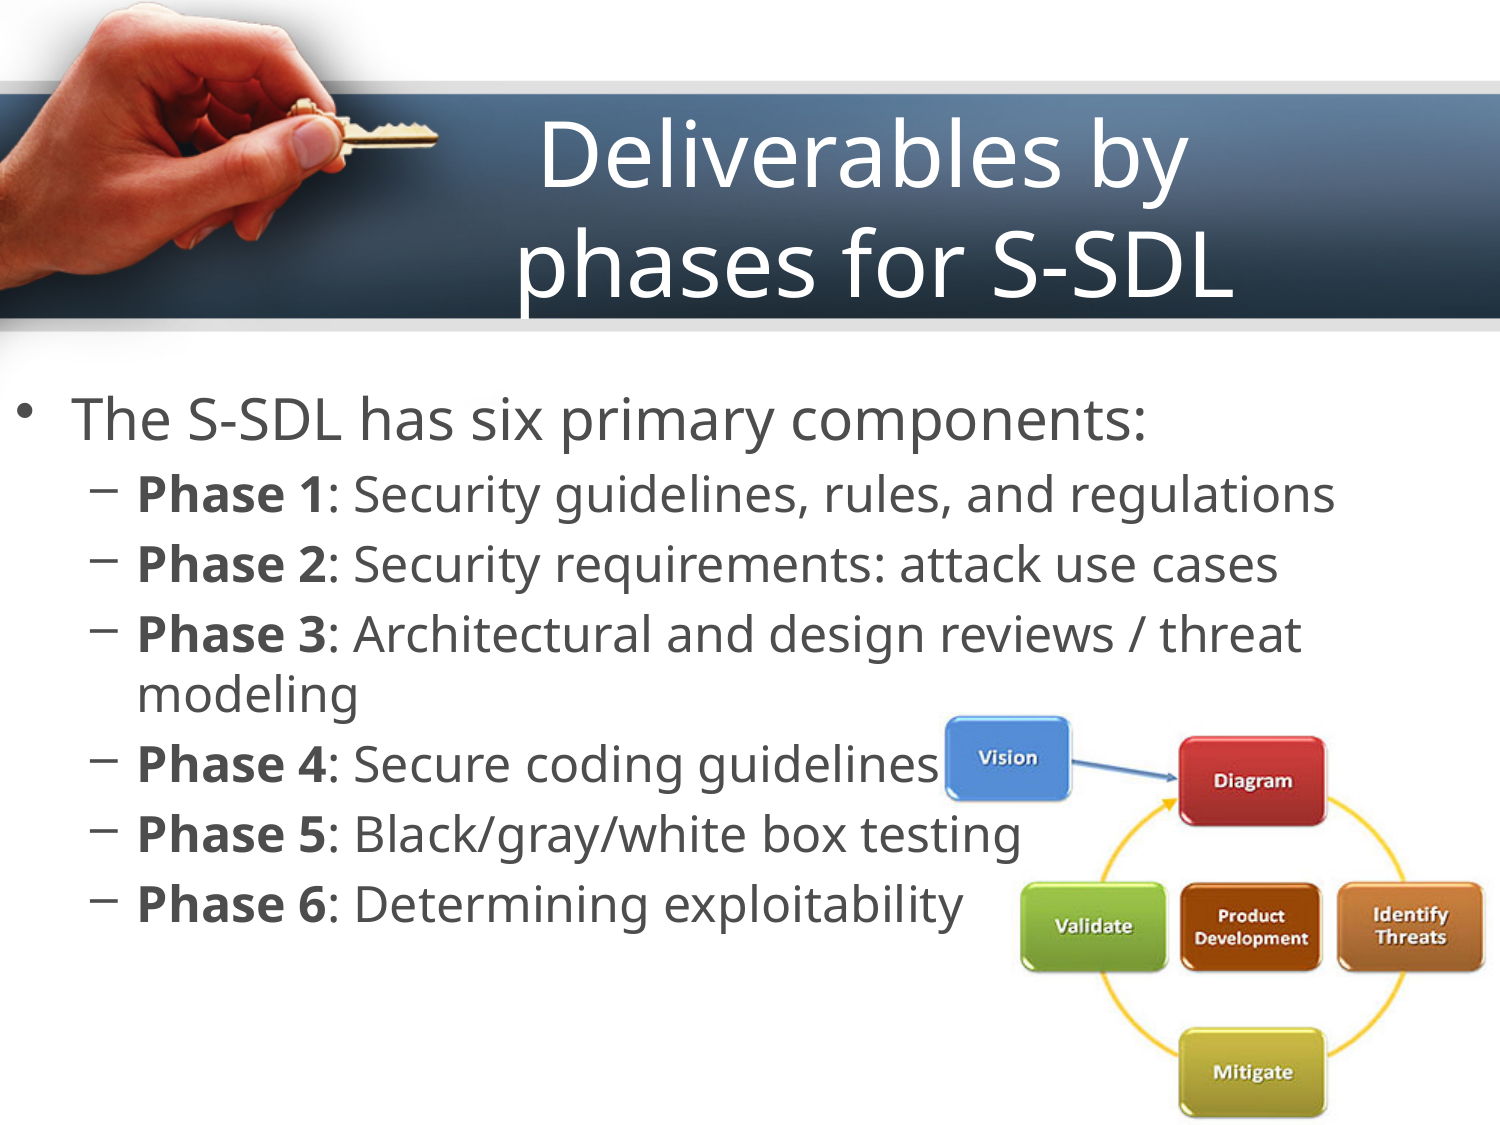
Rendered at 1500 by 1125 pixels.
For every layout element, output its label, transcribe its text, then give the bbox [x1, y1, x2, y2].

picture [0, 0, 1500, 1125]
list The S-SDL has six primary components: Phase 1: Security guidelines, rules, and regulations Phase 2: Security requirements: attack use cases Phase 3: Architectural and design reviews / threat modeling Phase 4: Secure coding guidelines Phase 5: Black/gray/white box testing Phase 6: Determining exploitability [0, 374, 1413, 1088]
title Deliverables by phases for S-SDL [249, 112, 1500, 301]
